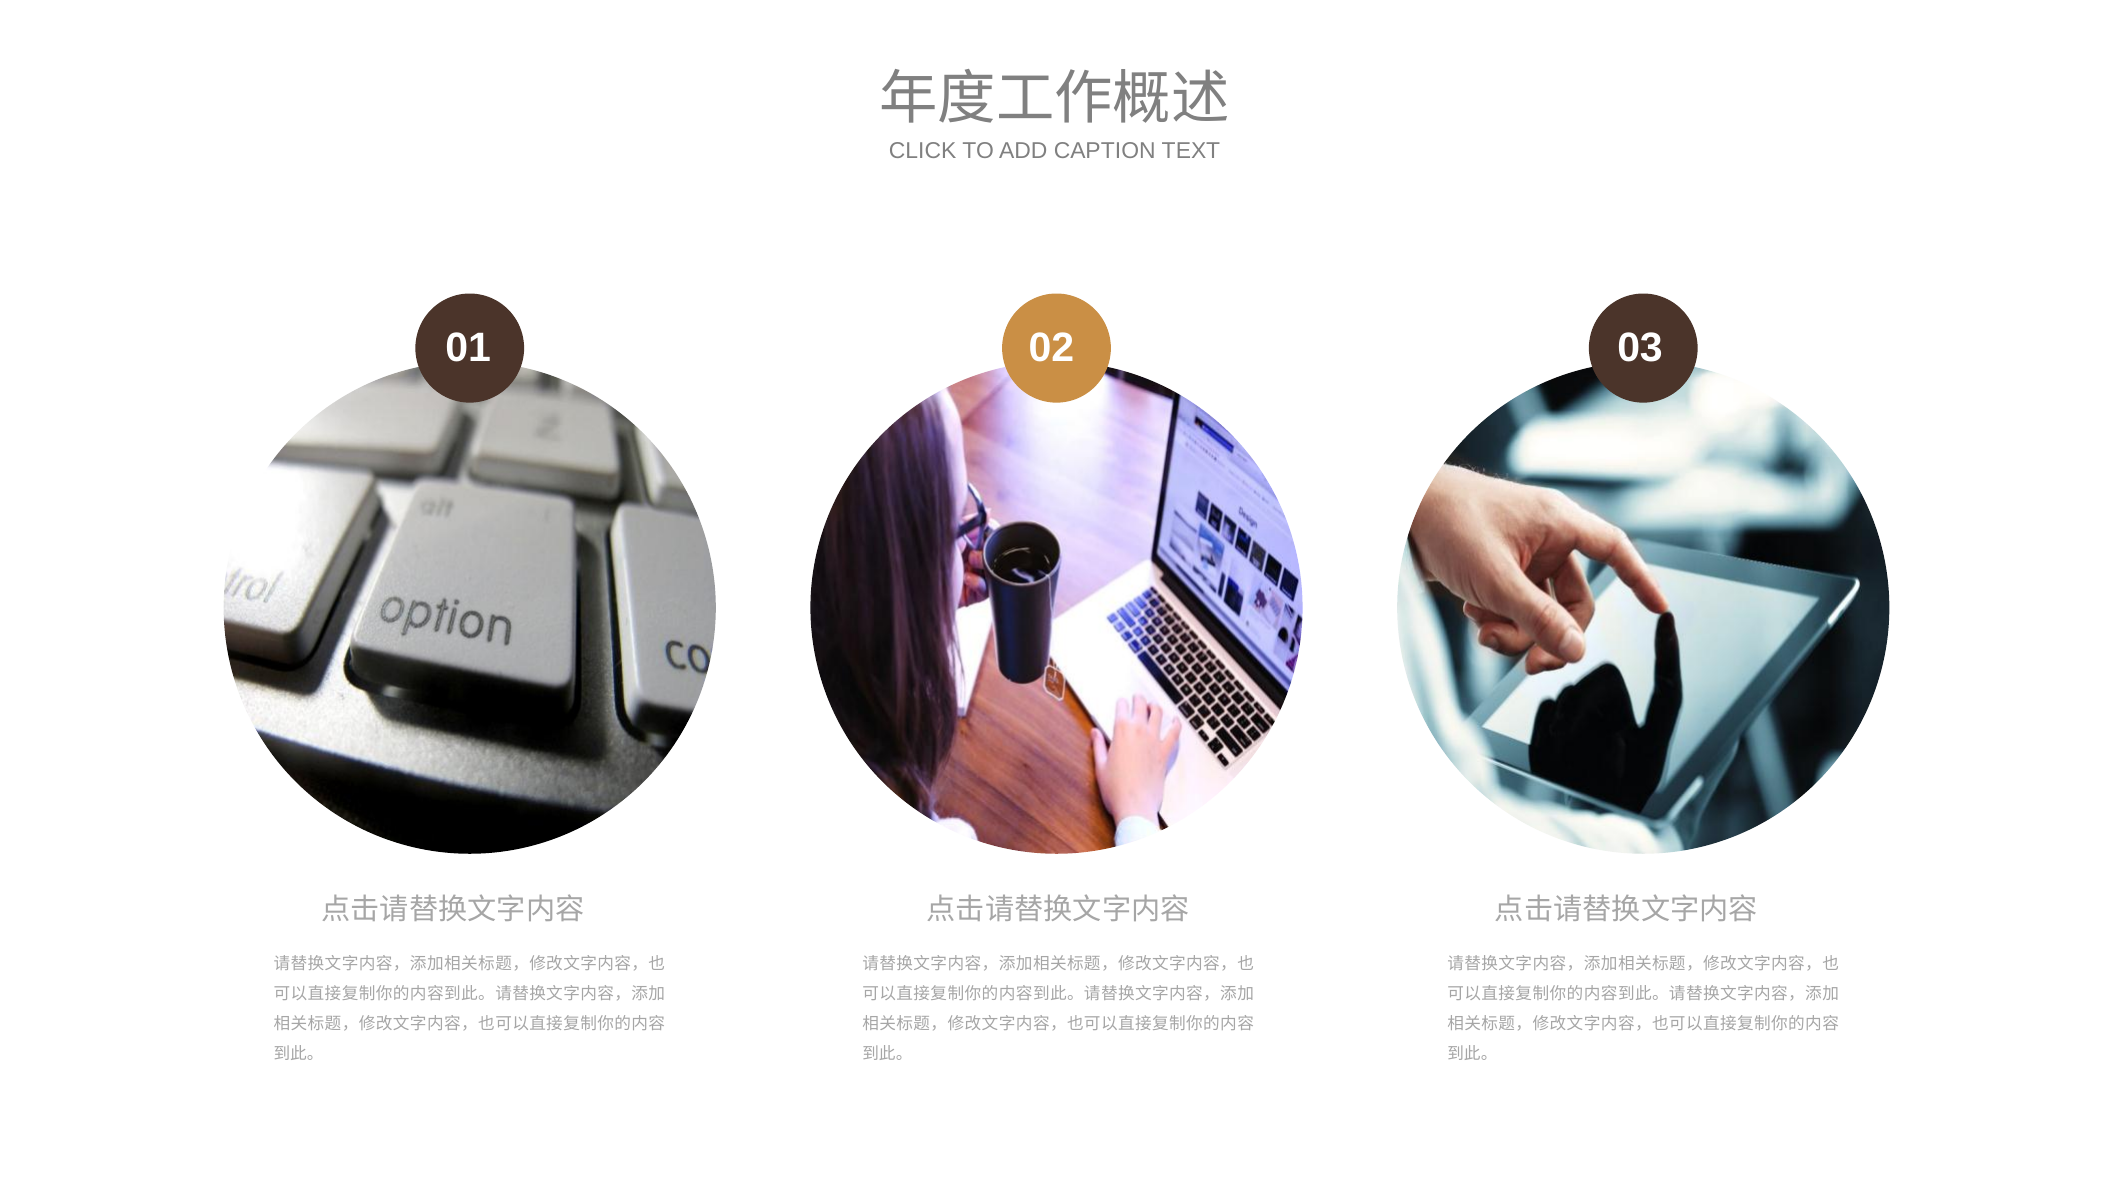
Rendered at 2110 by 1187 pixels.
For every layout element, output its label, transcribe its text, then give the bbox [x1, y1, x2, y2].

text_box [1002, 293, 1111, 403]
text_box 点击请替换文字内容 [926, 890, 1191, 926]
text_box 请替换文字内容，添加相关标题，修改文字内容，也可以直接复制你的内容到此。请替换文字内容，添加相关标题，修改文字内容，也可以直接复制你的内容到此。 [273, 942, 666, 1063]
text_box [222, 366, 717, 855]
text_box 点击请替换文字内容 [321, 890, 585, 926]
text_box 请替换文字内容，添加相关标题，修改文字内容，也可以直接复制你的内容到此。请替换文字内容，添加相关标题，修改文字内容，也可以直接复制你的内容到此。 [1447, 942, 1840, 1063]
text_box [415, 293, 525, 403]
text_box 请替换文字内容，添加相关标题，修改文字内容，也可以直接复制你的内容到此。请替换文字内容，添加相关标题，修改文字内容，也可以直接复制你的内容到此。 [862, 942, 1255, 1063]
text_box [809, 366, 1304, 855]
text_box [1396, 366, 1891, 855]
text_box 年度工作概述 [865, 60, 1245, 131]
text_box 点击请替换文字内容 [1495, 890, 1759, 926]
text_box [1588, 293, 1698, 403]
text_box CLICK TO ADD CAPTION TEXT [865, 135, 1245, 163]
